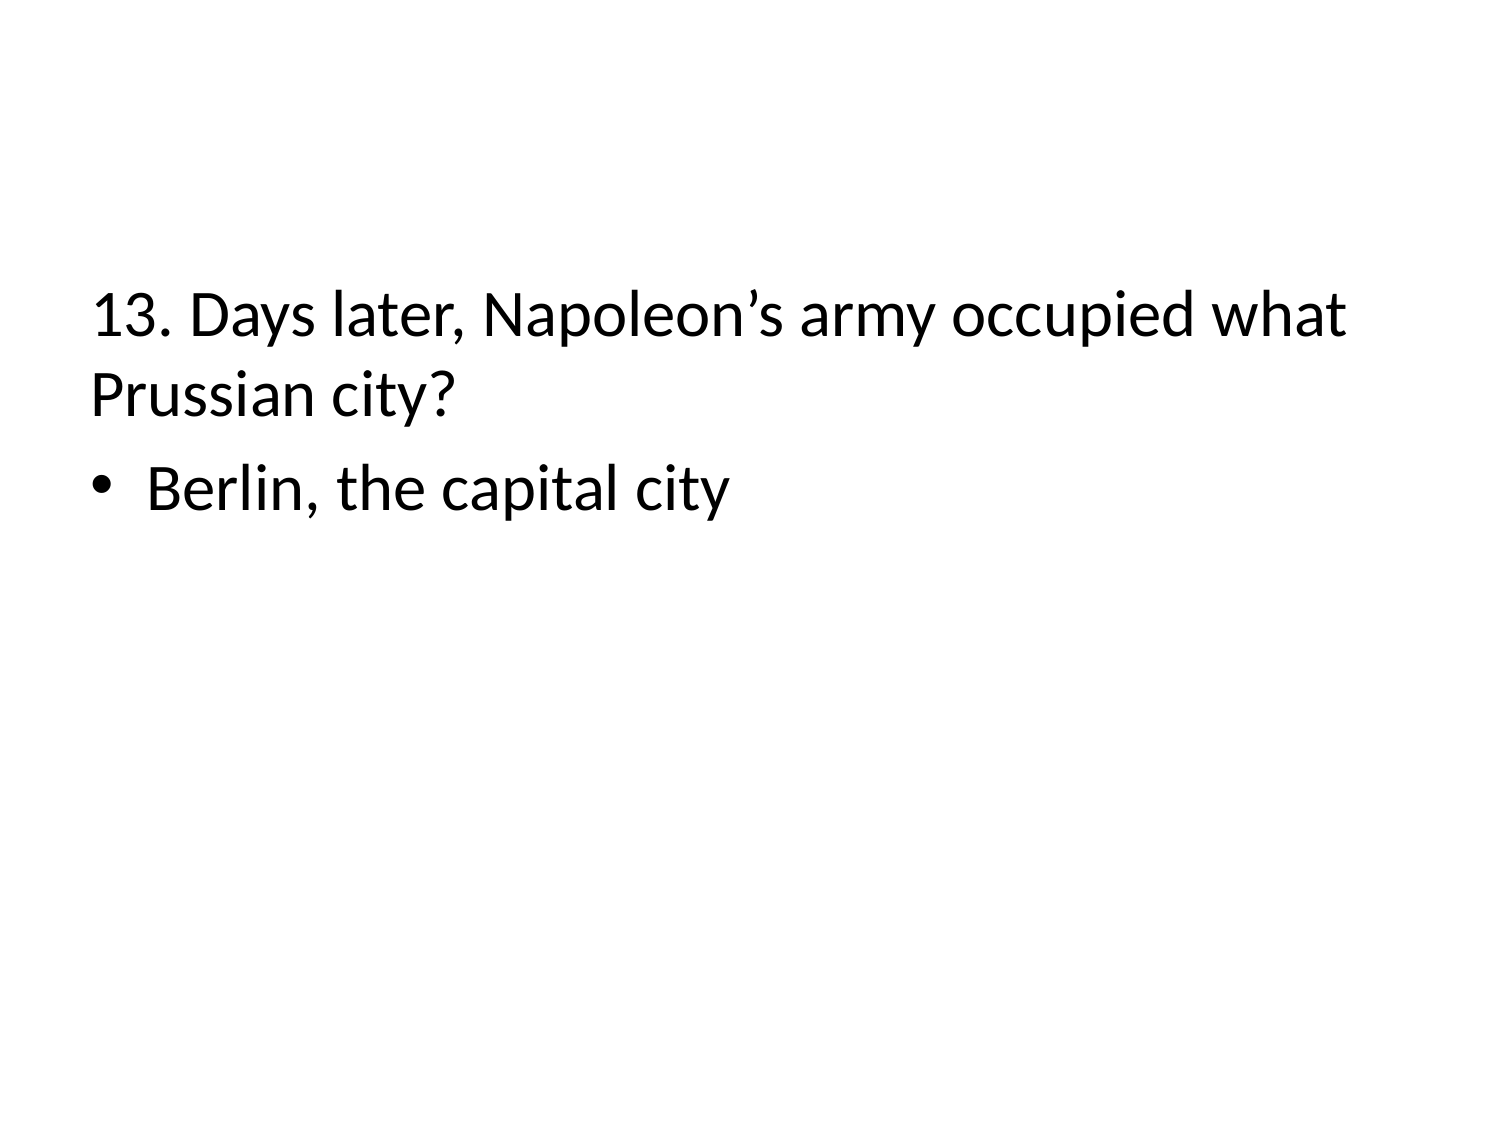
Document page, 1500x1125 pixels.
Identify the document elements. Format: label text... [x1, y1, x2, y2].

list 13. Days later, Napoleon’s army occupied what Prussian city? Berlin, the capital city [75, 262, 1425, 1005]
